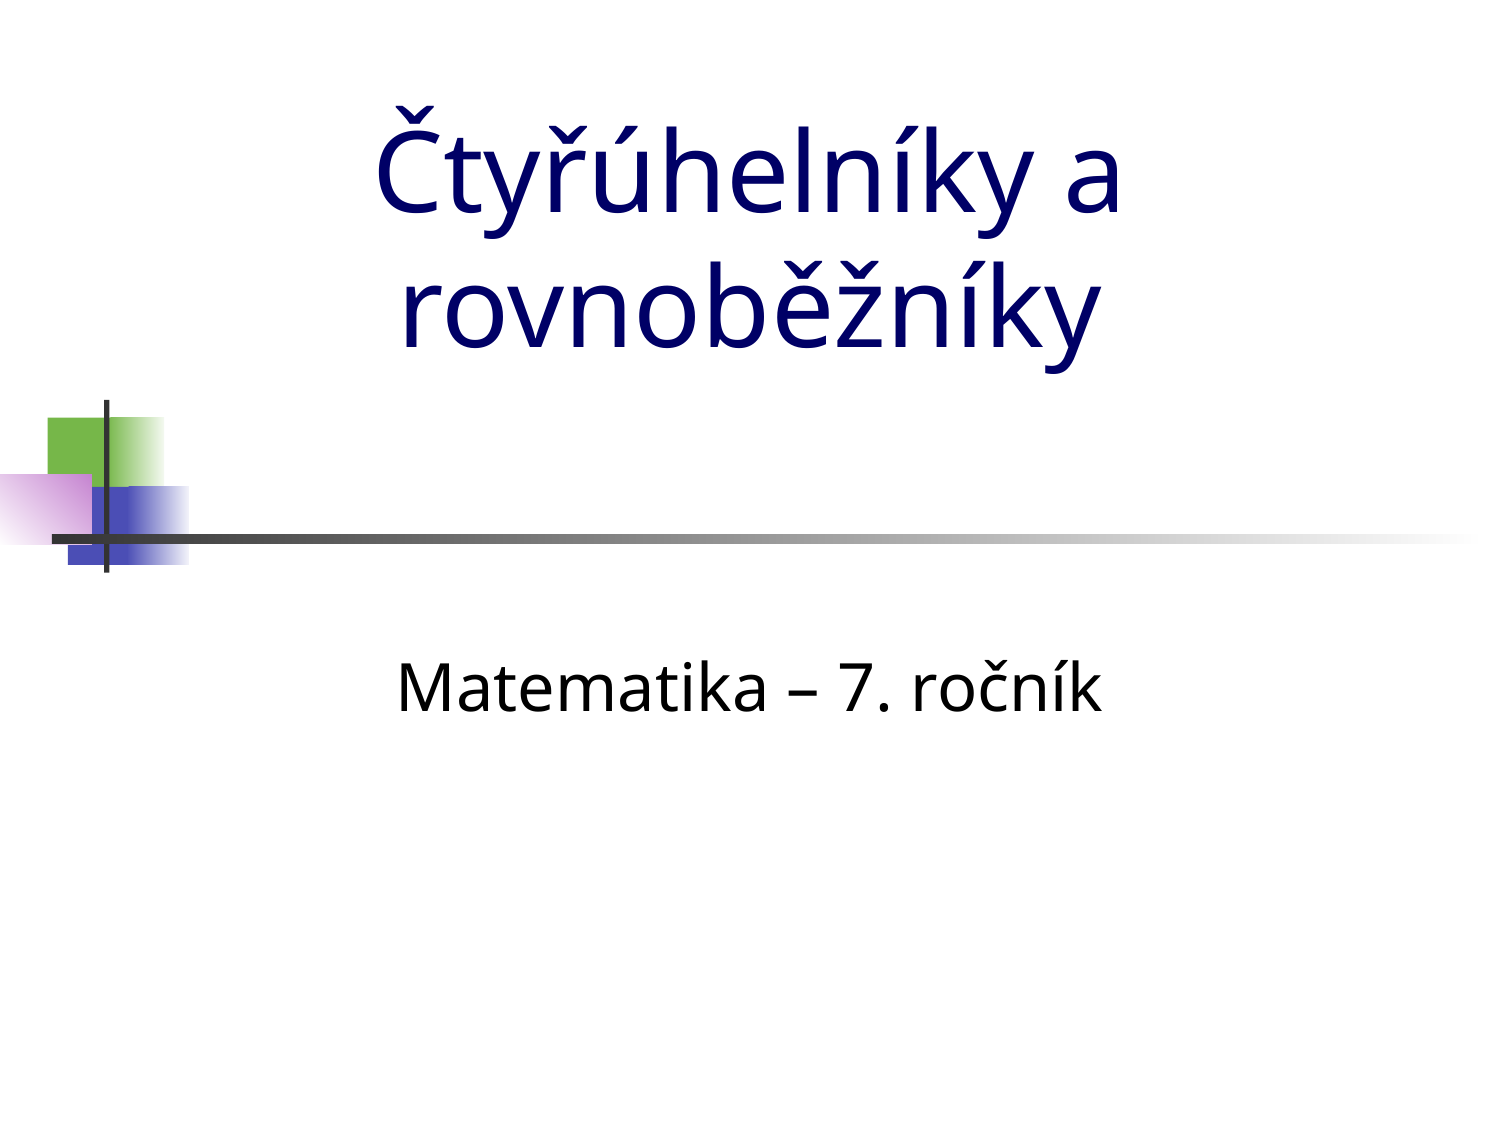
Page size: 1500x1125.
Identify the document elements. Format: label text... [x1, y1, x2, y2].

subtitle Matematika – 7. ročník [224, 637, 1276, 926]
title Čtyřúhelníky a rovnoběžníky [0, 136, 1500, 378]
